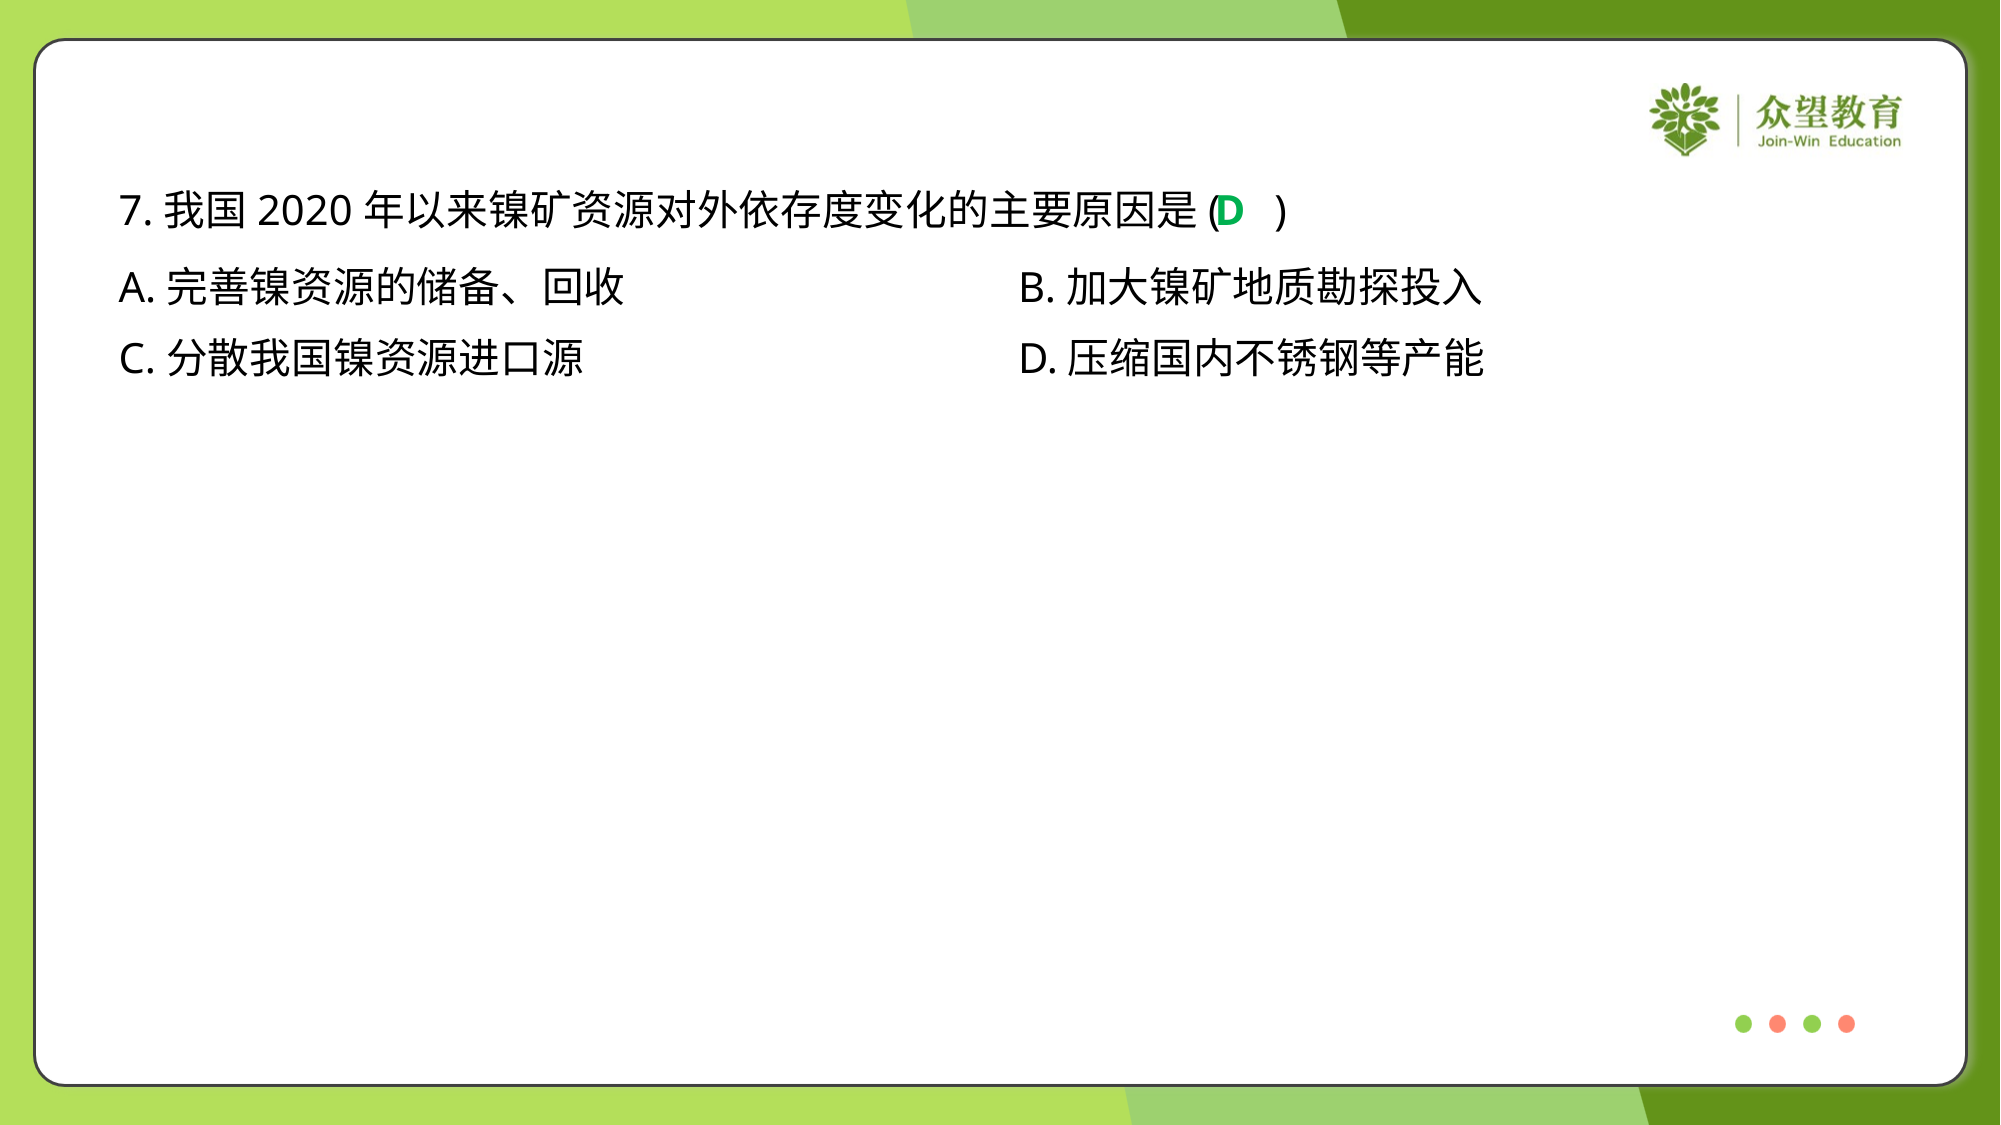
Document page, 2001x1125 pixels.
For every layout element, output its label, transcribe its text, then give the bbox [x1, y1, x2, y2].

picture [0, 0, 2000, 1125]
text_box 7.我国2020年以来镍矿资源对外依存度变化的主要原因是( ) [1262, 158, 1883, 226]
text_box D [1198, 158, 1262, 226]
text_box 7.我国2020年以来镍矿资源对外依存度变化的主要原因是( ) [118, 158, 1198, 226]
text_box A.完善镍资源的储备、回收 B.加大镍矿地质勘探投入 C.分散我国镍资源进口源 D.压缩国内不锈钢等产能 [118, 235, 1883, 374]
